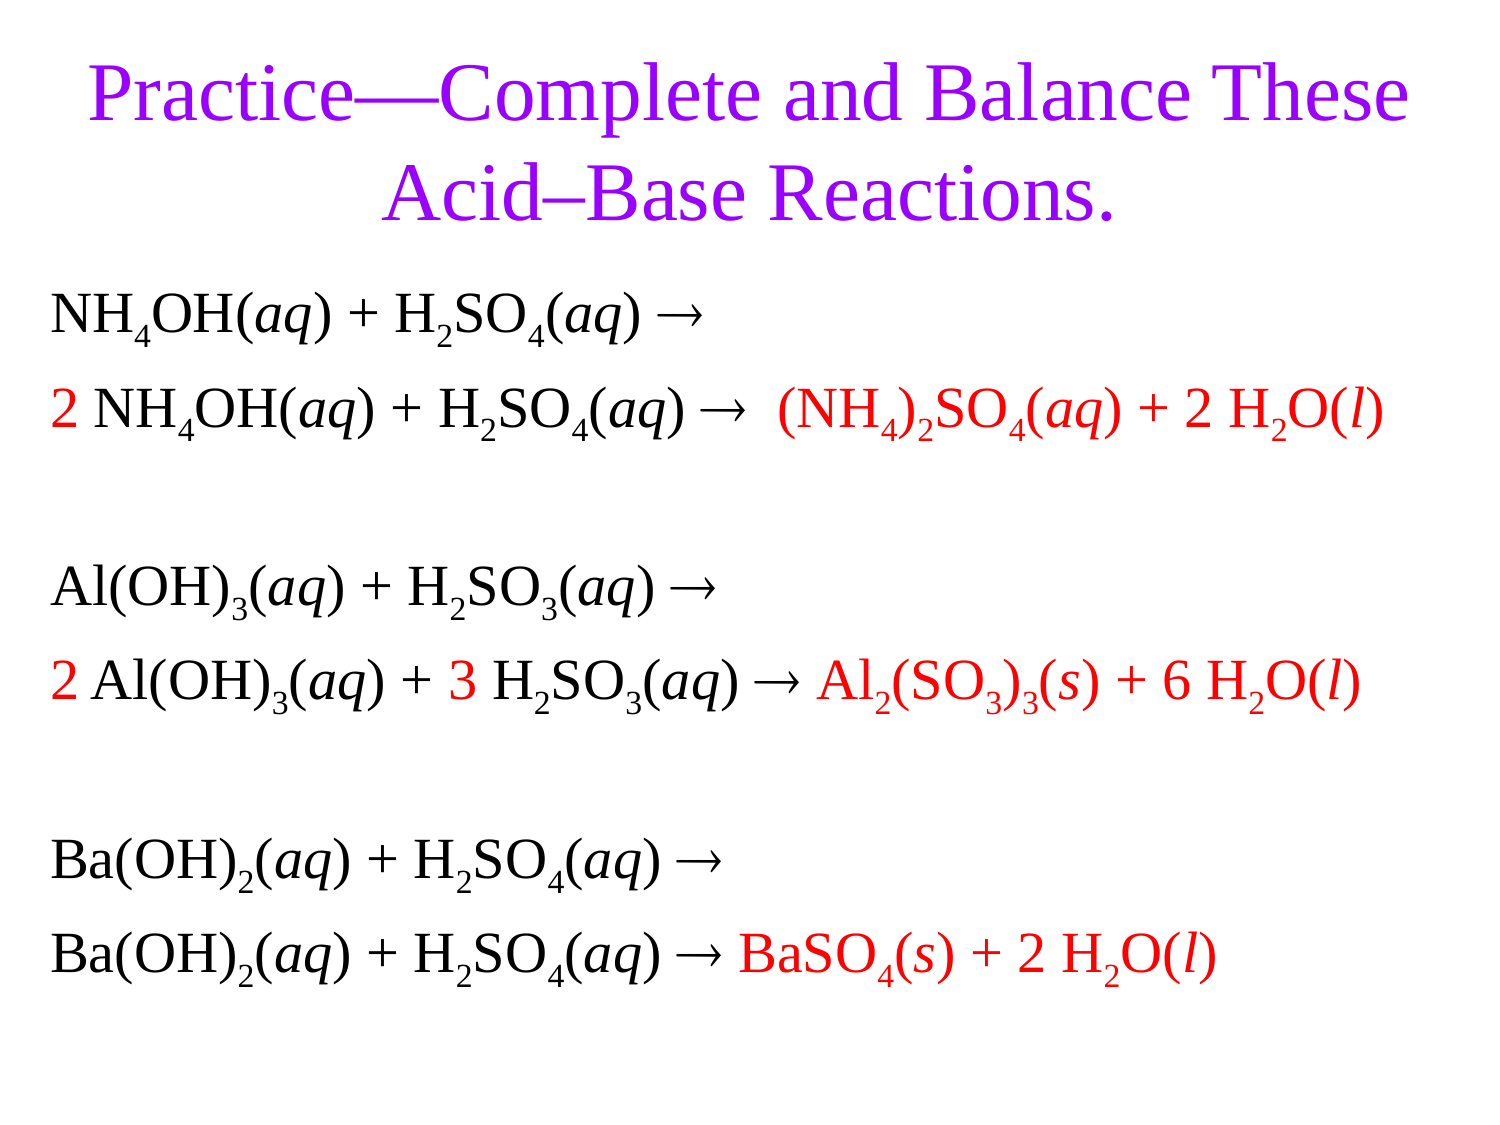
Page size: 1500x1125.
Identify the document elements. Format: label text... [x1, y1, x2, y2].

text_box Practice—Complete and Balance These Acid–Base Reactions. [37, 87, 1463, 188]
text_box NH4OH(aq) + H2SO4(aq)  2 NH4OH(aq) + H2SO4(aq) (NH4)2SO4(aq) + 2 H2O(l) Al(OH)3(aq) + H2SO3(aq)  2 Al(OH)3(aq) + 3 H2SO3(aq)  Al2(SO3)3(s) + 6 H2O(l) Ba(OH)2(aq) + H2SO4(aq)  Ba(OH)2(aq) + H2SO4(aq)  BaSO4(s) + 2 H2O(l) [35, 267, 1500, 1002]
